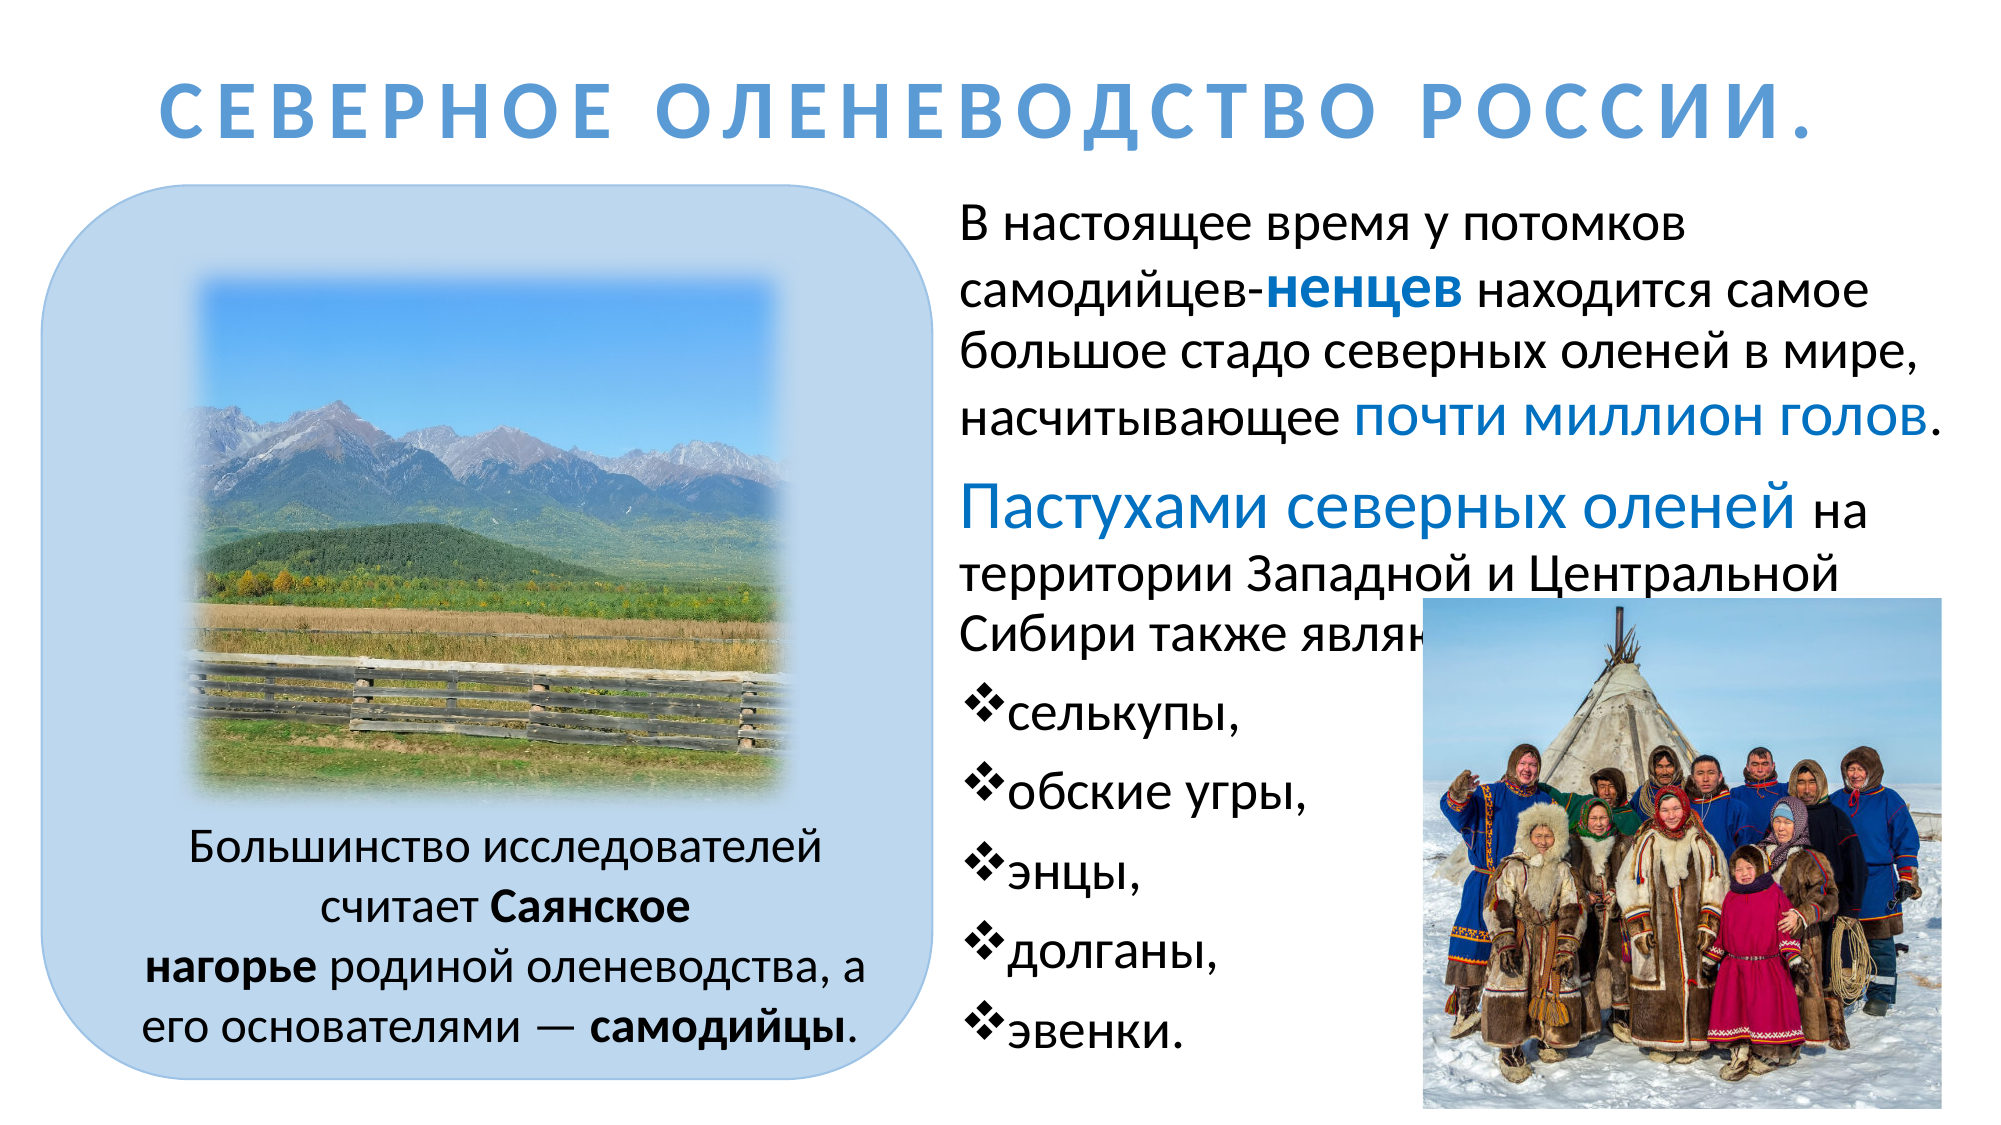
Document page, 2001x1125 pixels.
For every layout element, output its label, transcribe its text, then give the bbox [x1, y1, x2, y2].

list В настоящее время у потомков самодийцев-ненцев находится самое большое стадо северных оленей в мире, насчитывающее почти миллион голов. Пастухами северных оленей на территории Западной и Центральной Сибири также являются : селькупы, обские угры, энцы, долганы, эвенки. [944, 185, 1963, 1087]
text_box СЕВЕРНОЕ ОЛЕНЕВОДСТВО РОССИИ. [70, 47, 1904, 163]
picture [172, 252, 802, 814]
text_box Большинство исследователей считает Саянское нагорье родиной оленеводства, а его основателями — самодийцы. [116, 805, 896, 1106]
picture [1422, 598, 1942, 1109]
text_box [40, 184, 934, 1061]
